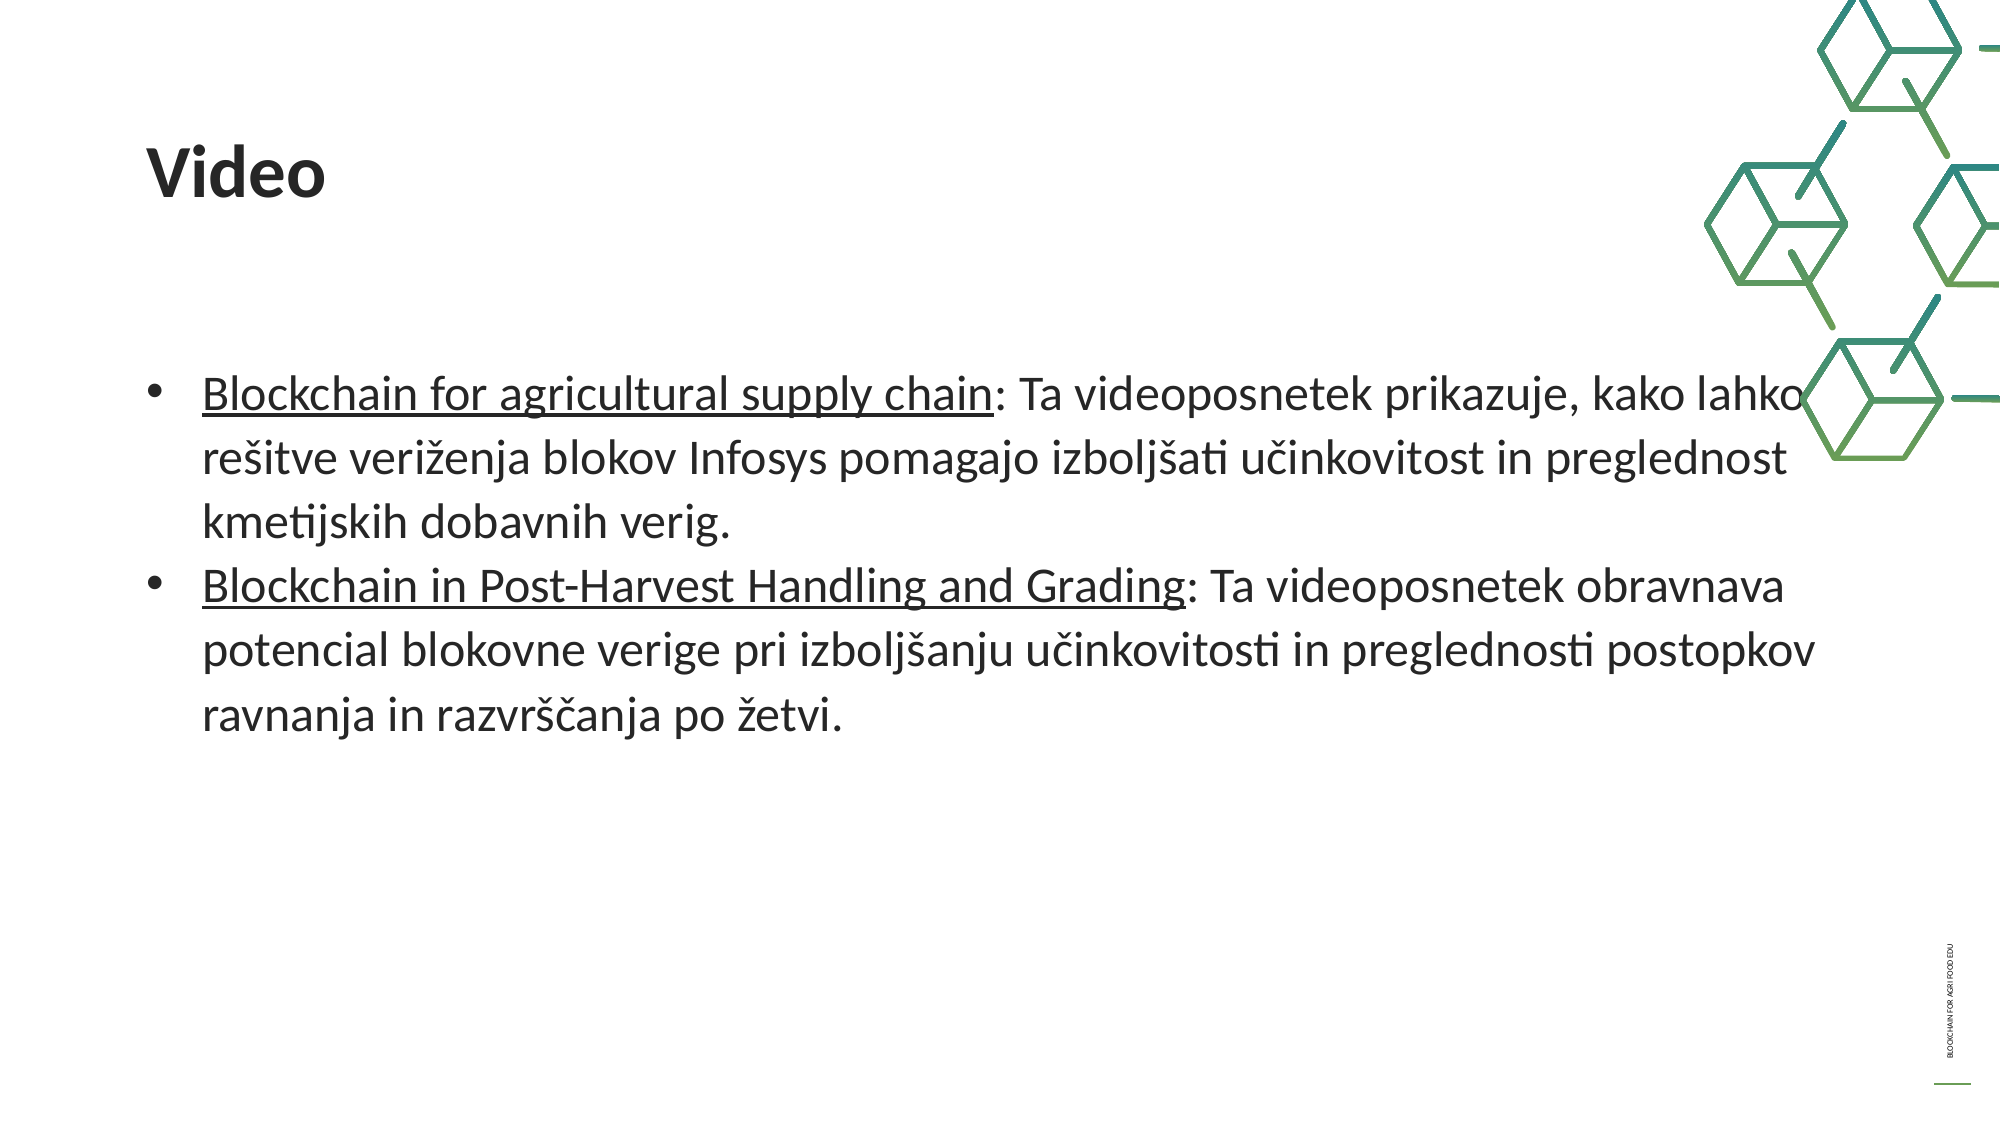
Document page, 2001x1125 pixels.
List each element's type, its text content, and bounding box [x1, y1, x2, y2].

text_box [1703, 0, 2000, 462]
list Video [130, 124, 1698, 337]
list Blockchain for agricultural supply chain: Ta videoposnetek prikazuje, kako lahko rešitve veriženja blokov Infosys pomagajo izboljšati učinkovitost in preglednost kmetijskih dobavnih verig. Blockchain in Post-Harvest Handling and Grading: Ta videoposnetek obravnava potencial blokovne verige pri izboljšanju učinkovitosti in preglednosti postopkov ravnanja in razvrščanja po žetvi. [130, 348, 1869, 1035]
